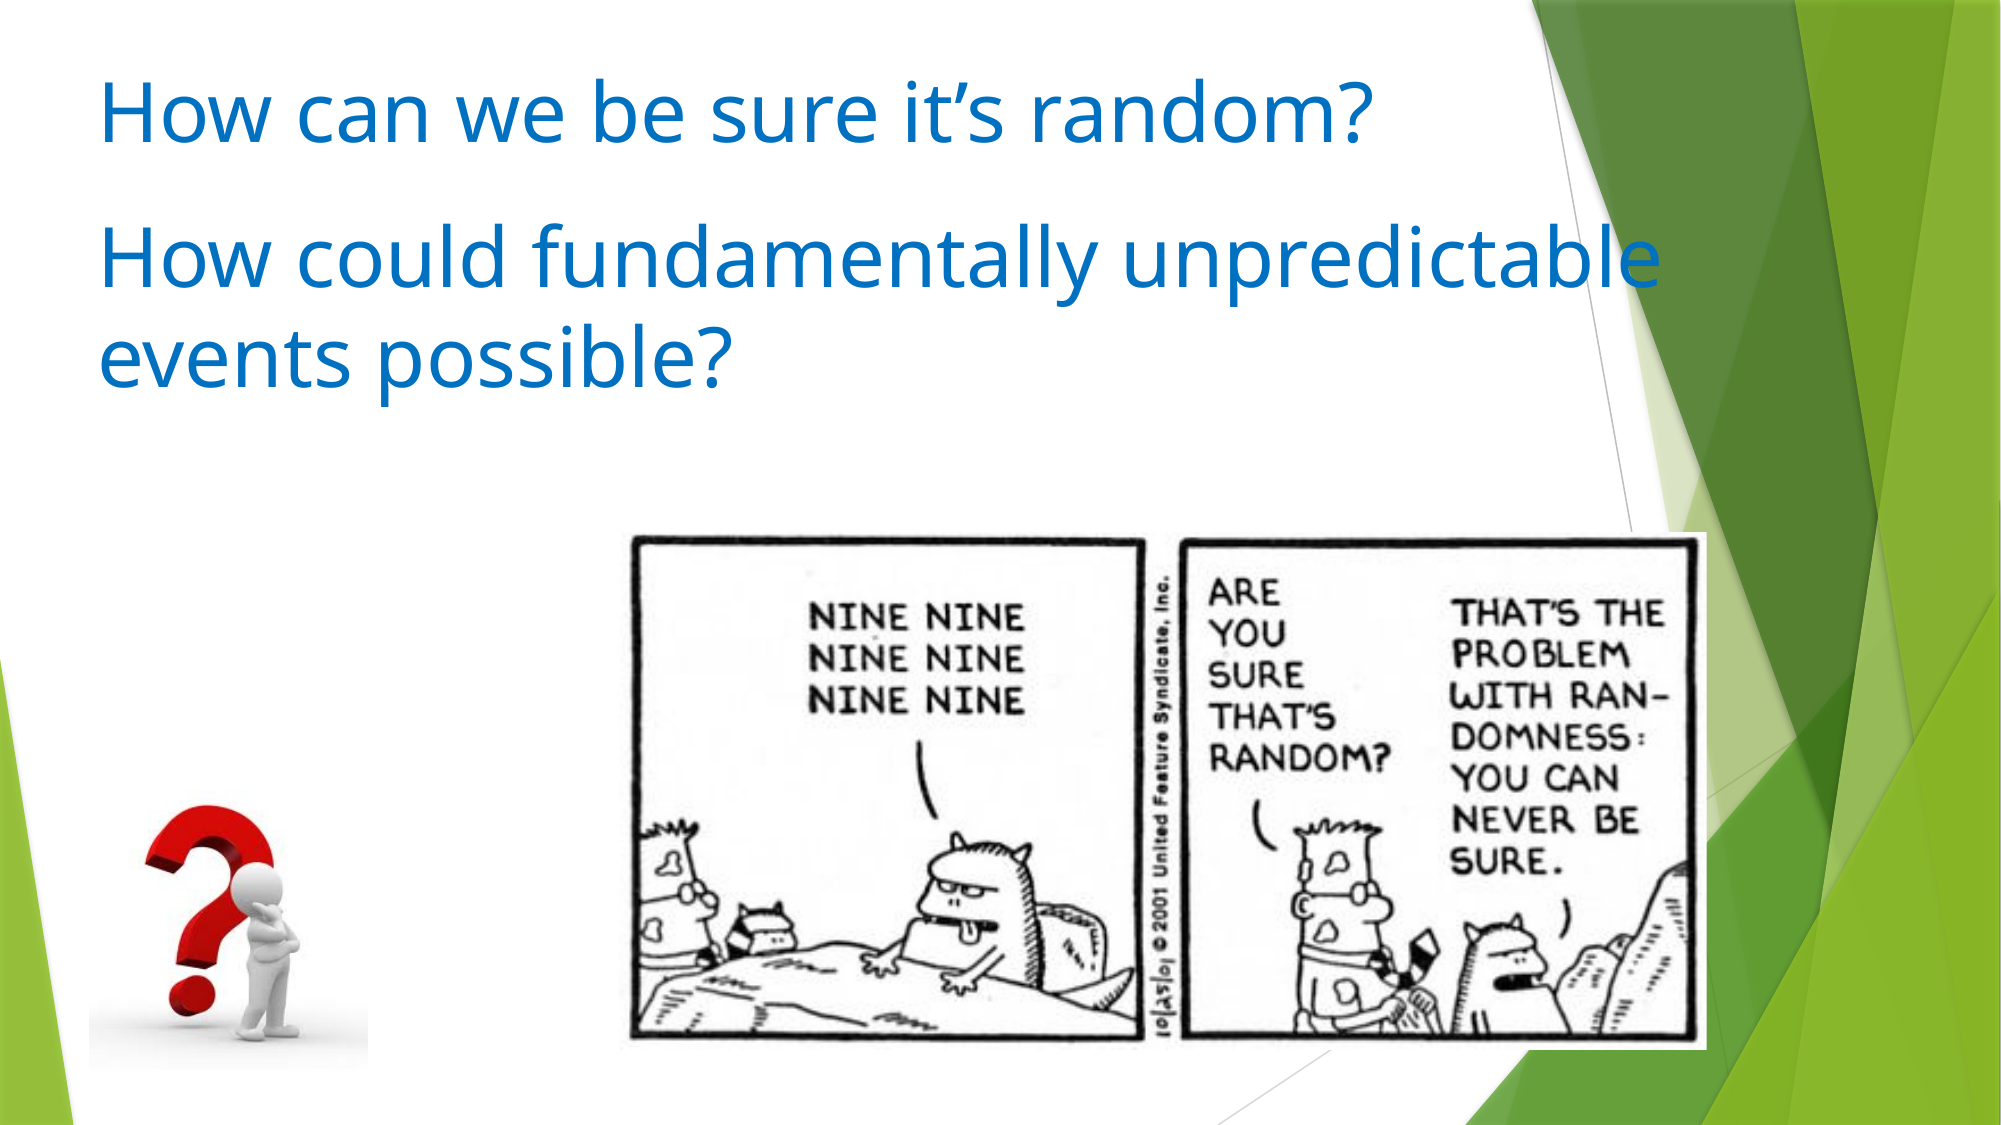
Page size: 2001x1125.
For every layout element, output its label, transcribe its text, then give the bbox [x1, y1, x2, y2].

text_box How could fundamentally unpredictable events possible? [89, 196, 1977, 413]
picture [88, 790, 369, 1071]
picture [618, 532, 1708, 1050]
text_box How can we be sure it’s random? [89, 55, 1577, 163]
